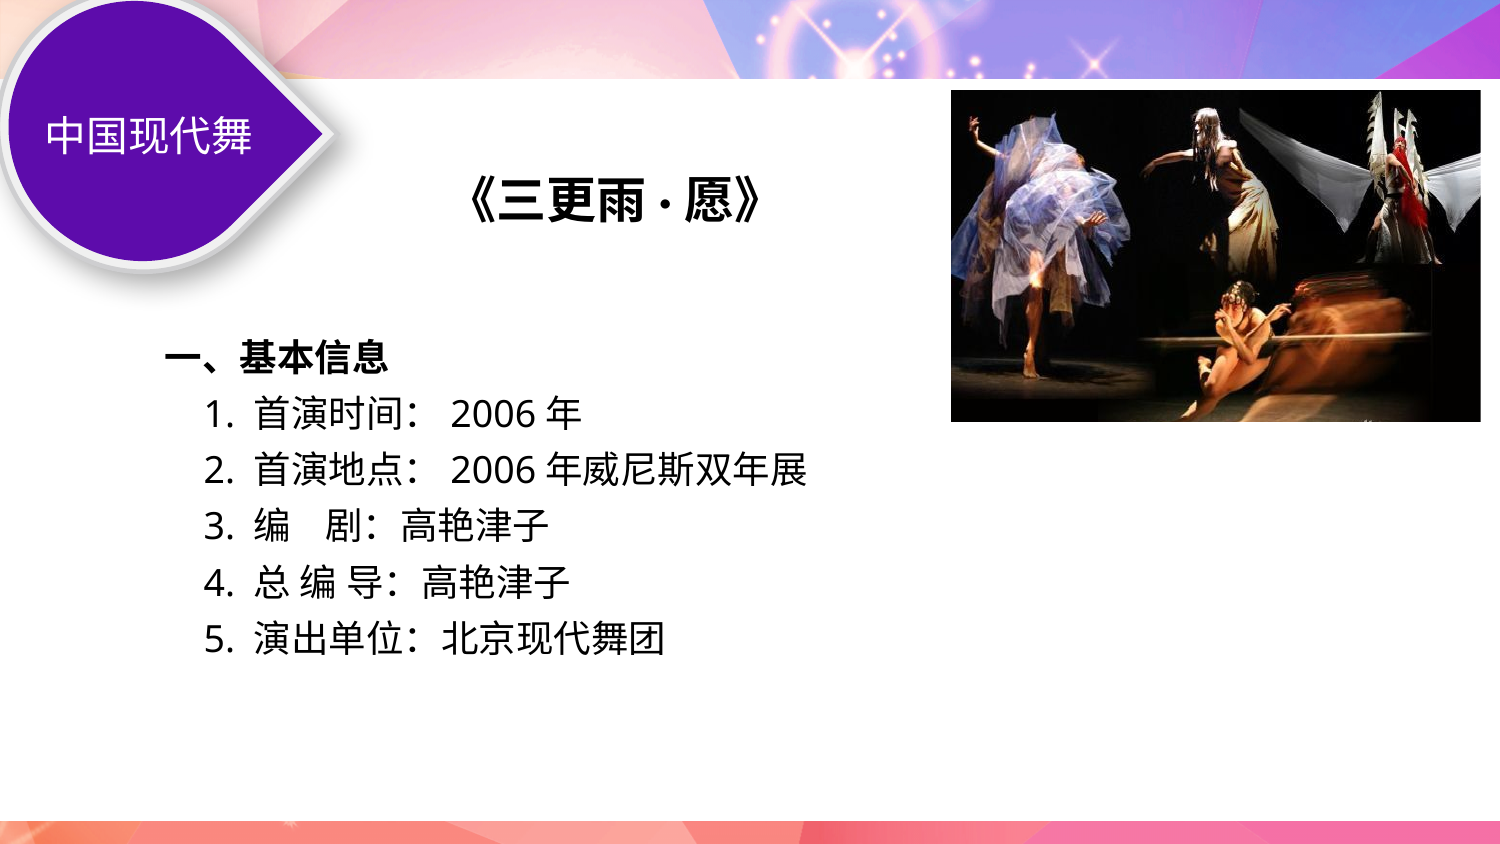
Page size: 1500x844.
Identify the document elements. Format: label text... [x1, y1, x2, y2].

picture [278, 0, 1500, 79]
text_box 一、基本信息 1. 首演时间：2006年 2. 首演地点：2006年威尼斯双年展 3. 编 剧：高艳津子 4. 总 编 导：高艳津子 5. 演出单位：北京现代舞团 [149, 315, 927, 663]
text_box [0, 0, 278, 274]
text_box 《三更雨·愿》 [286, 160, 950, 236]
picture [0, 821, 1500, 844]
picture [950, 89, 1481, 422]
